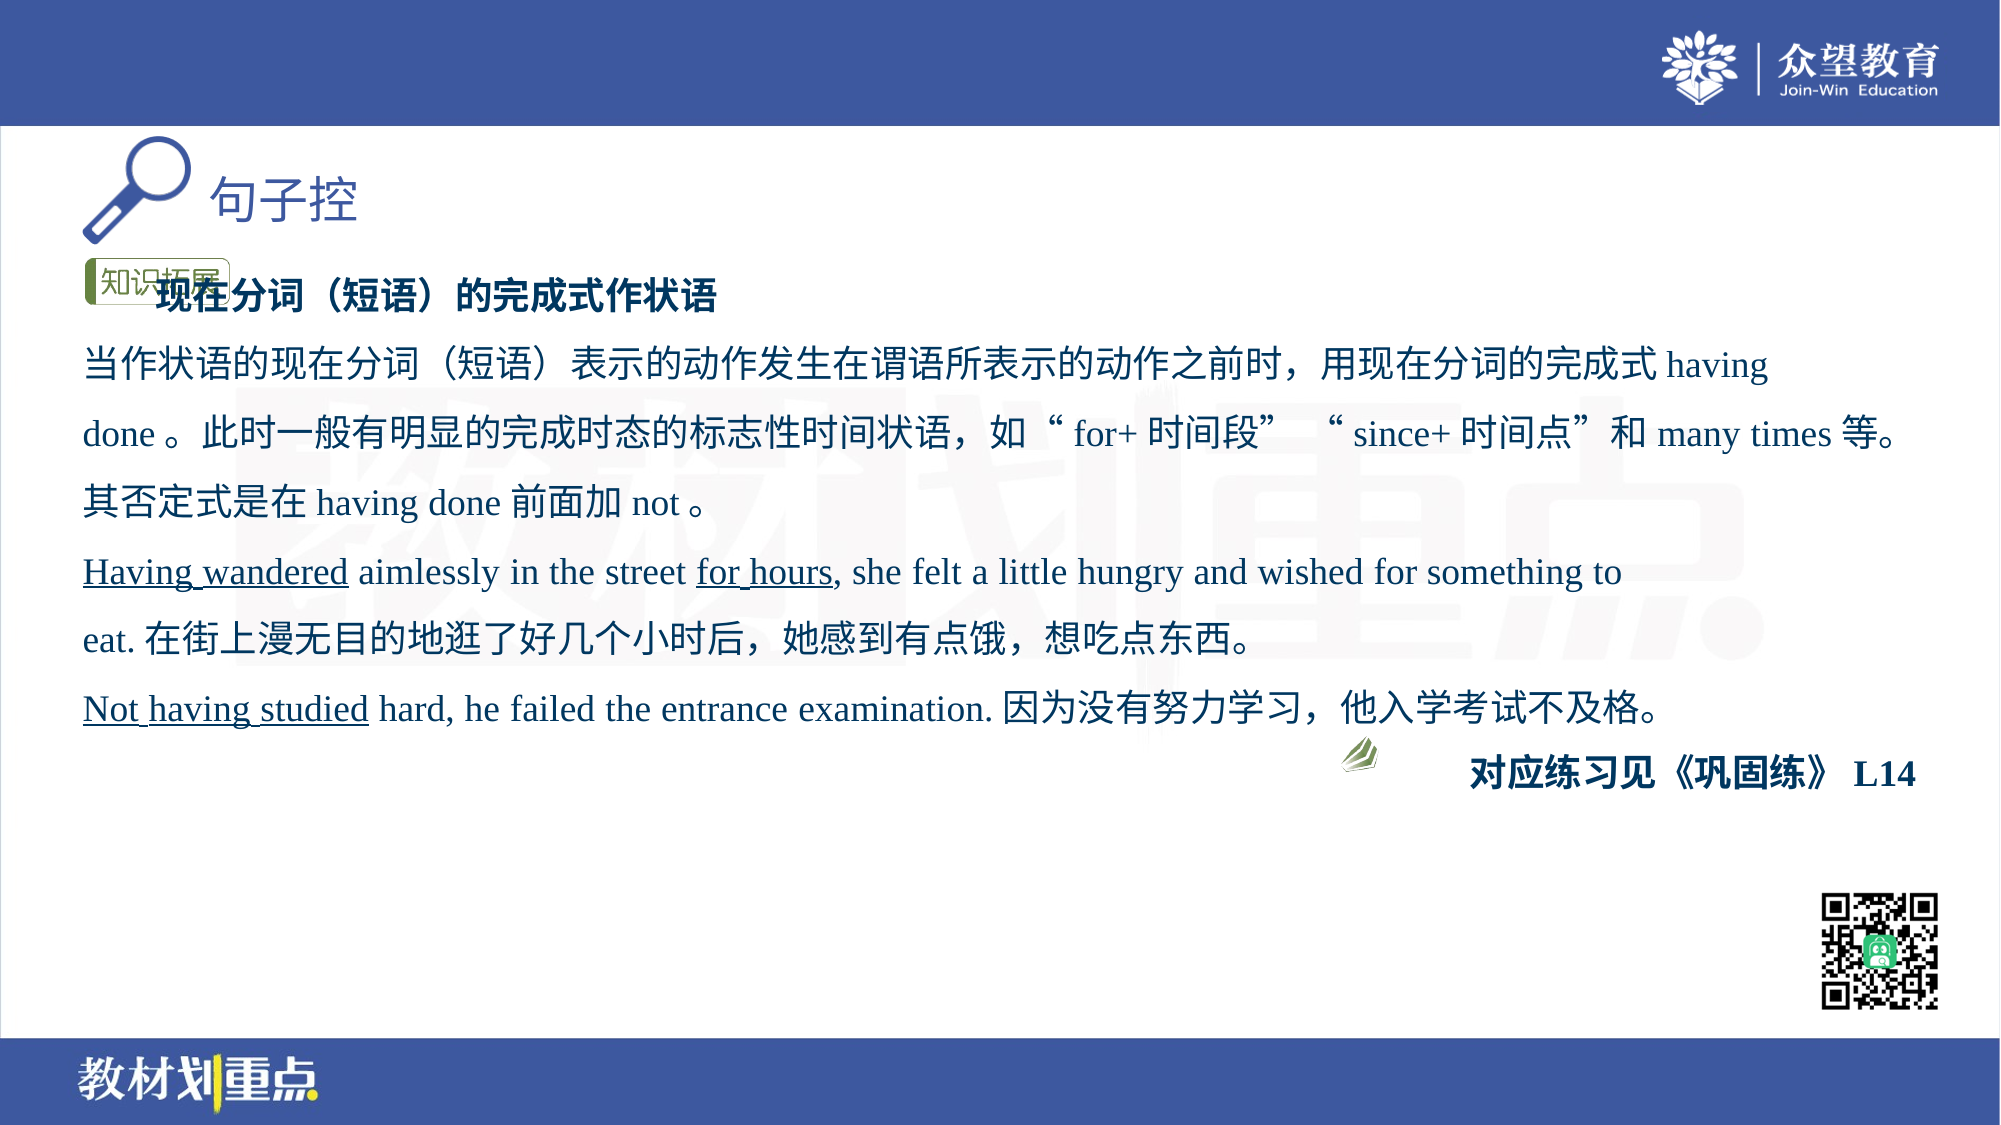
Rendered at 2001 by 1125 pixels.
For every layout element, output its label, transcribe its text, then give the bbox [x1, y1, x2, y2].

picture [0, 0, 2000, 1125]
text_box 现在分词（短语）的完成式作状语 当作状语的现在分词（短语）表示的动作发生在谓语所表示的动作之前时，用现在分词的完成式having done。此时一般有明显的完成时态的标志性时间状语，如“for+时间段” “since+时间点”和many times等。 其否定式是在having done前面加not。 Having wandered aimlessly in the street for hours, she felt a little hungry and wished for something to eat.在街上漫无目的地逛了好几个小时后，她感到有点饿，想吃点东西。 Not having studied hard, he failed the entrance examination.因为没有努力学习，他入学考试不及格。 对应练习见《巩固练》L14 [82, 248, 1817, 788]
